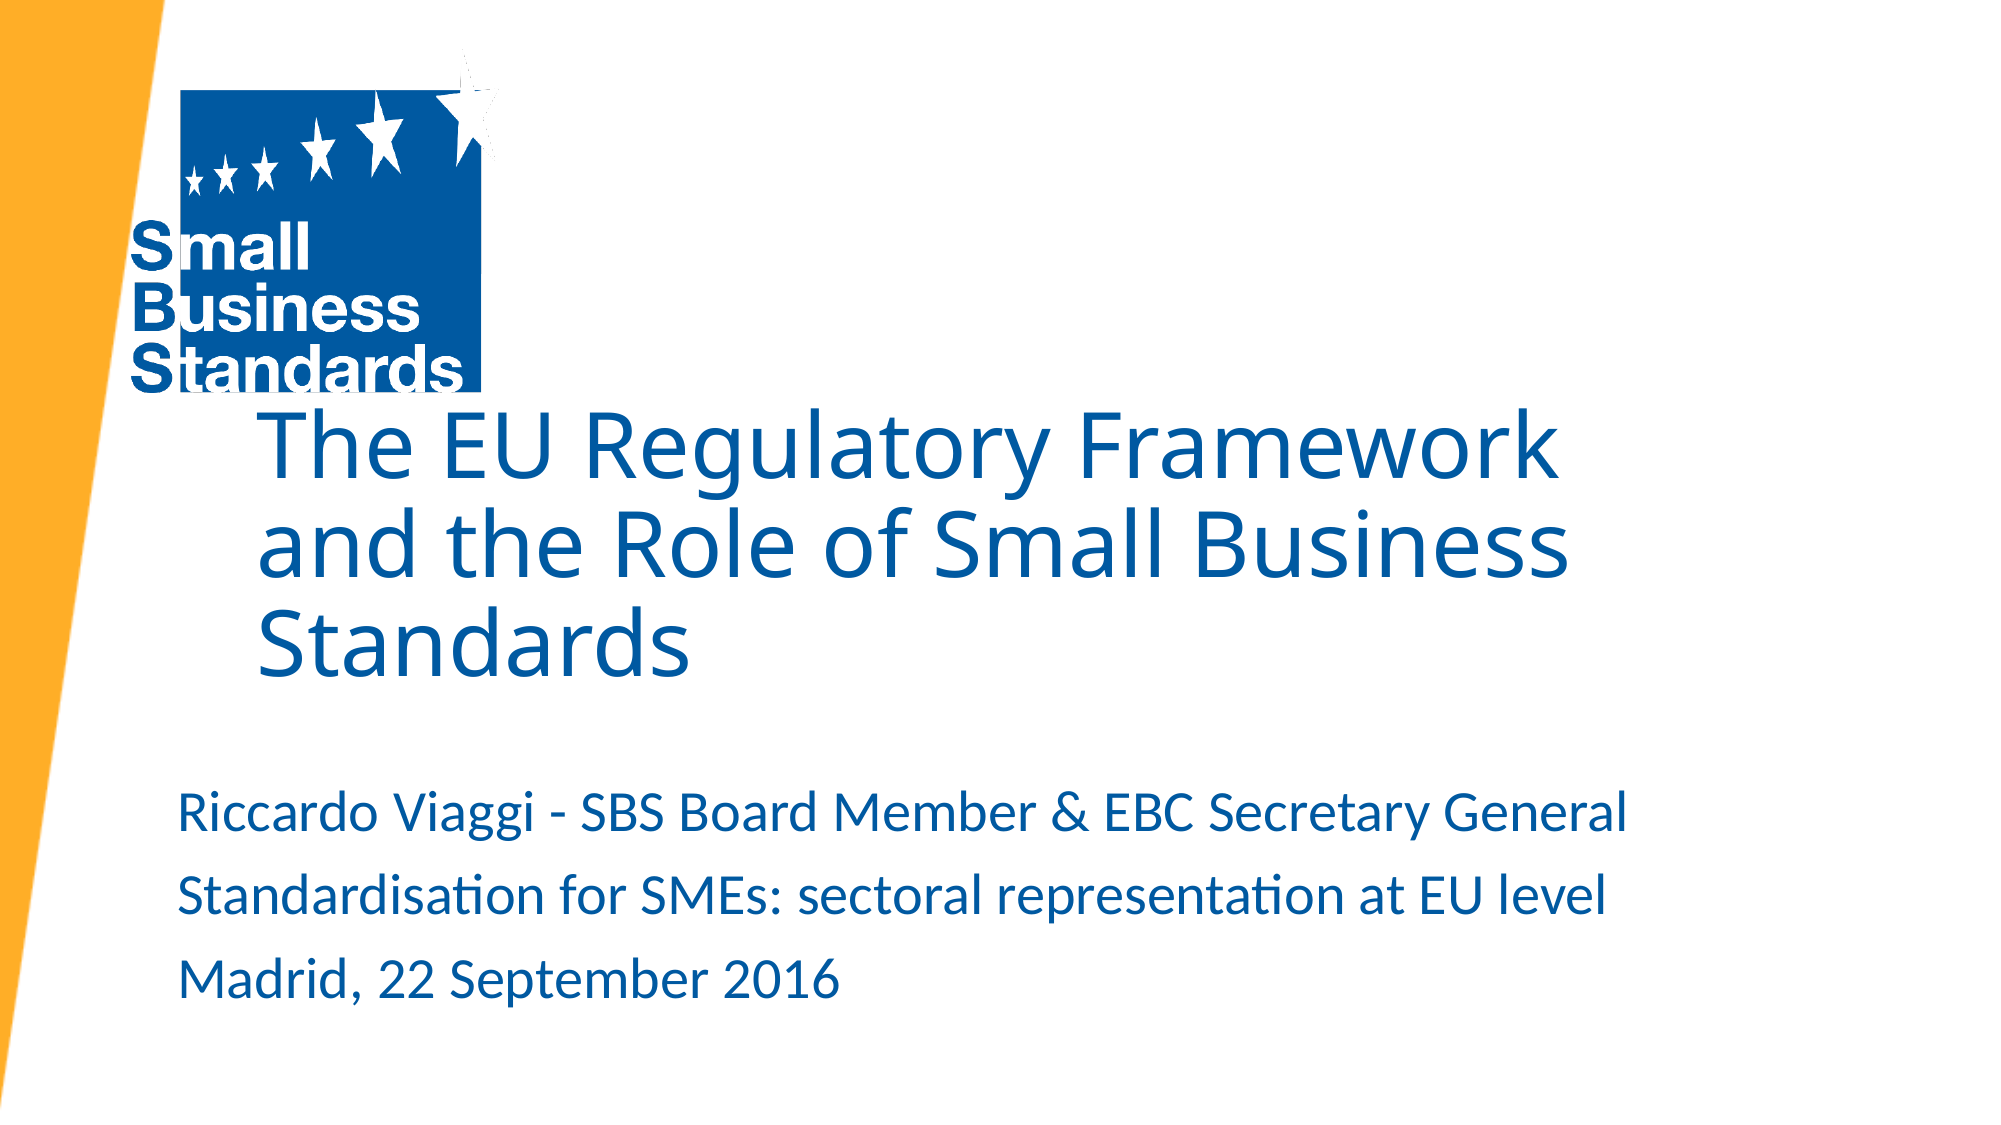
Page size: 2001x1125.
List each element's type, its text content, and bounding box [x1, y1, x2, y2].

title The EU Regulatory Framework and the Role of Small Business Standards [241, 352, 1742, 744]
subtitle Riccardo Viaggi - SBS Board Member & EBC Secretary General Standardisation for SMEs: sectoral representation at EU level Madrid, 22 September 2016 [162, 773, 1829, 1045]
picture [0, 0, 499, 1125]
